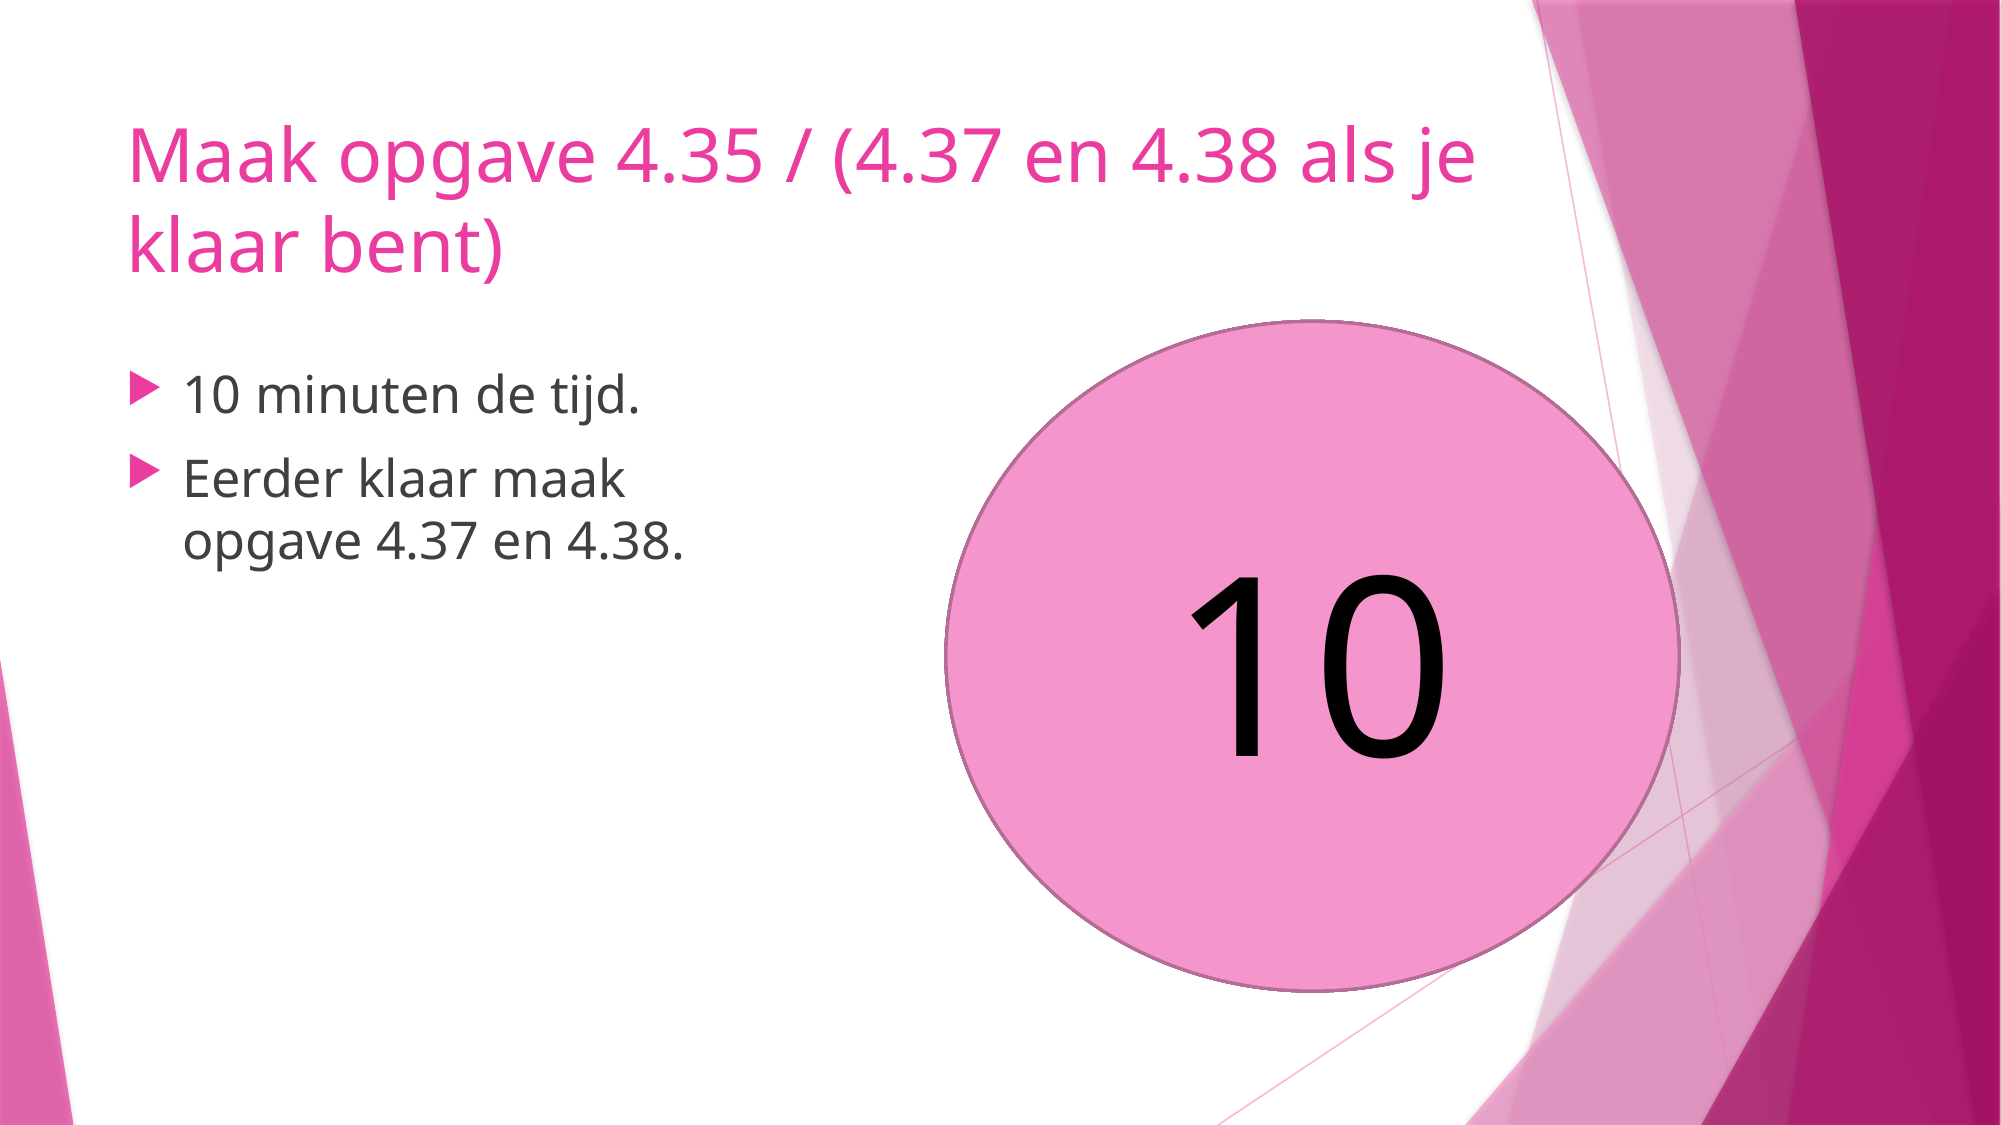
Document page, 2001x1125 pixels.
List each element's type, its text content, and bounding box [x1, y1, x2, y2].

title Maak opgave 4.35 / (4.37 en 4.38 als je klaar bent) [111, 99, 1522, 317]
text_box 10 [944, 319, 1681, 993]
list 10 minuten de tijd. Eerder klaar maak opgave 4.37 en 4.38. [111, 354, 774, 992]
